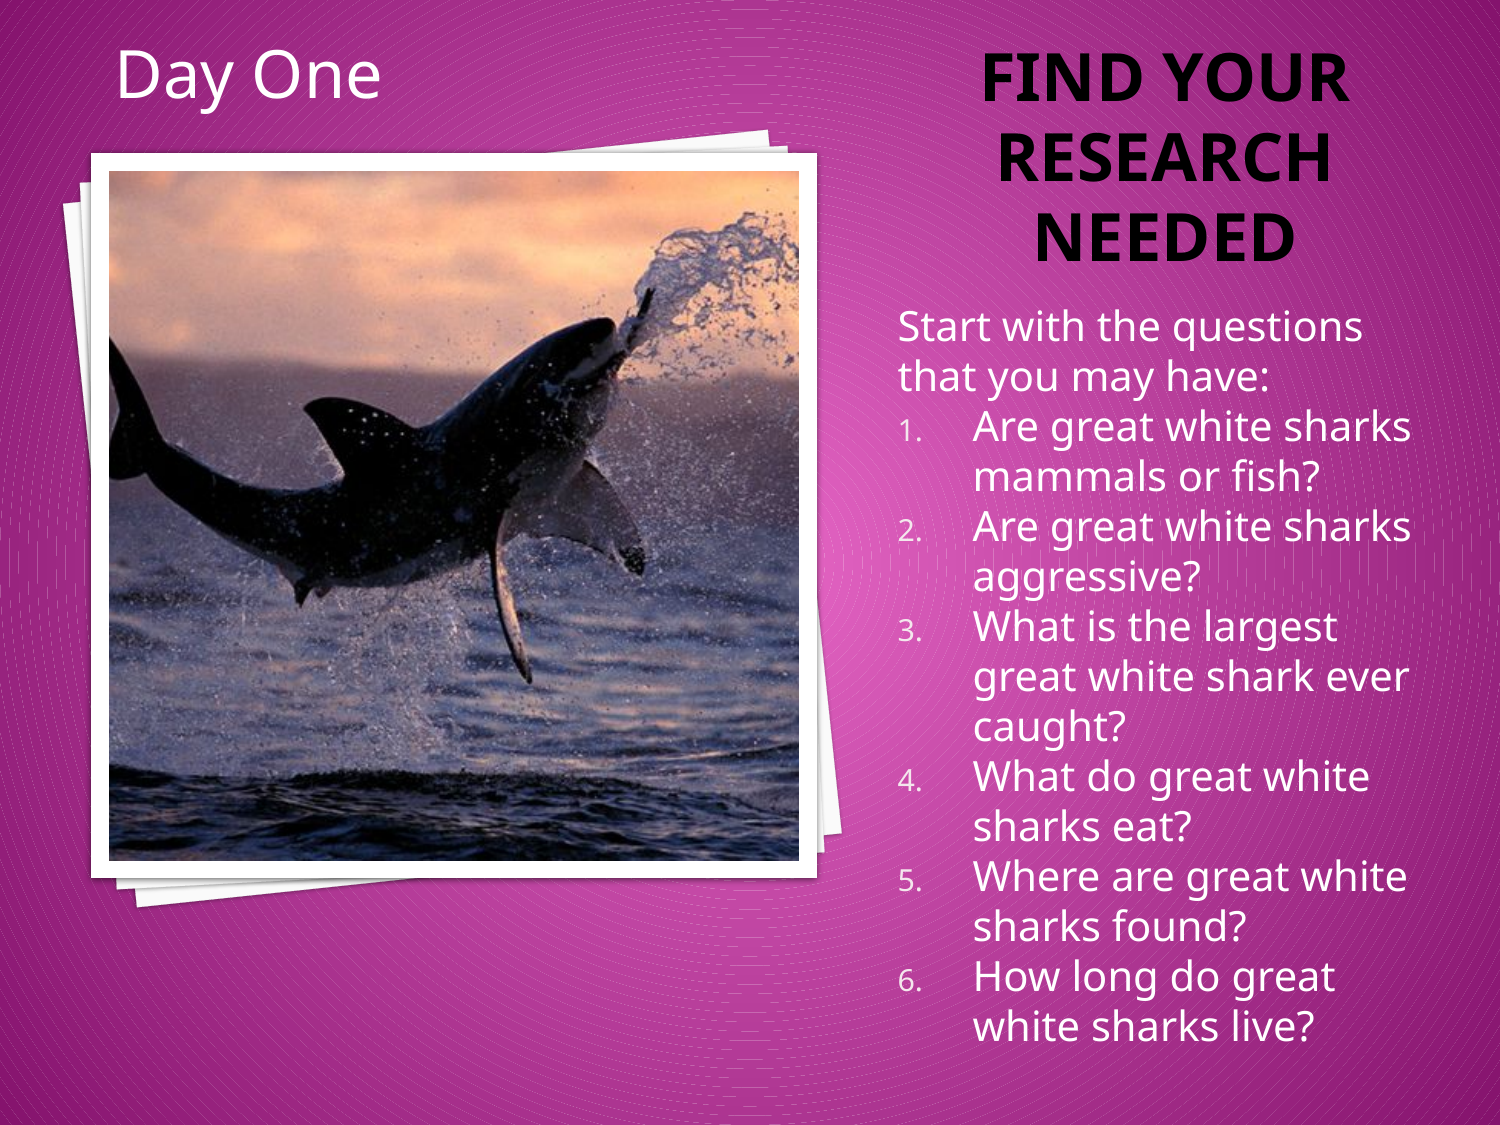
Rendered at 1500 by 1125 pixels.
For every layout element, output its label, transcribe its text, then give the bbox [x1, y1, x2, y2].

list Start with the questions that you may have: Are great white sharks mammals or fish? Are great white sharks aggressive? What is the largest great white shark ever caught? What do great white sharks eat? Where are great white sharks found? How long do great white sharks live? [884, 299, 1447, 1025]
picture [108, 170, 800, 862]
text_box Day One [99, 24, 850, 120]
title Find your Research Needed [884, 0, 1447, 299]
